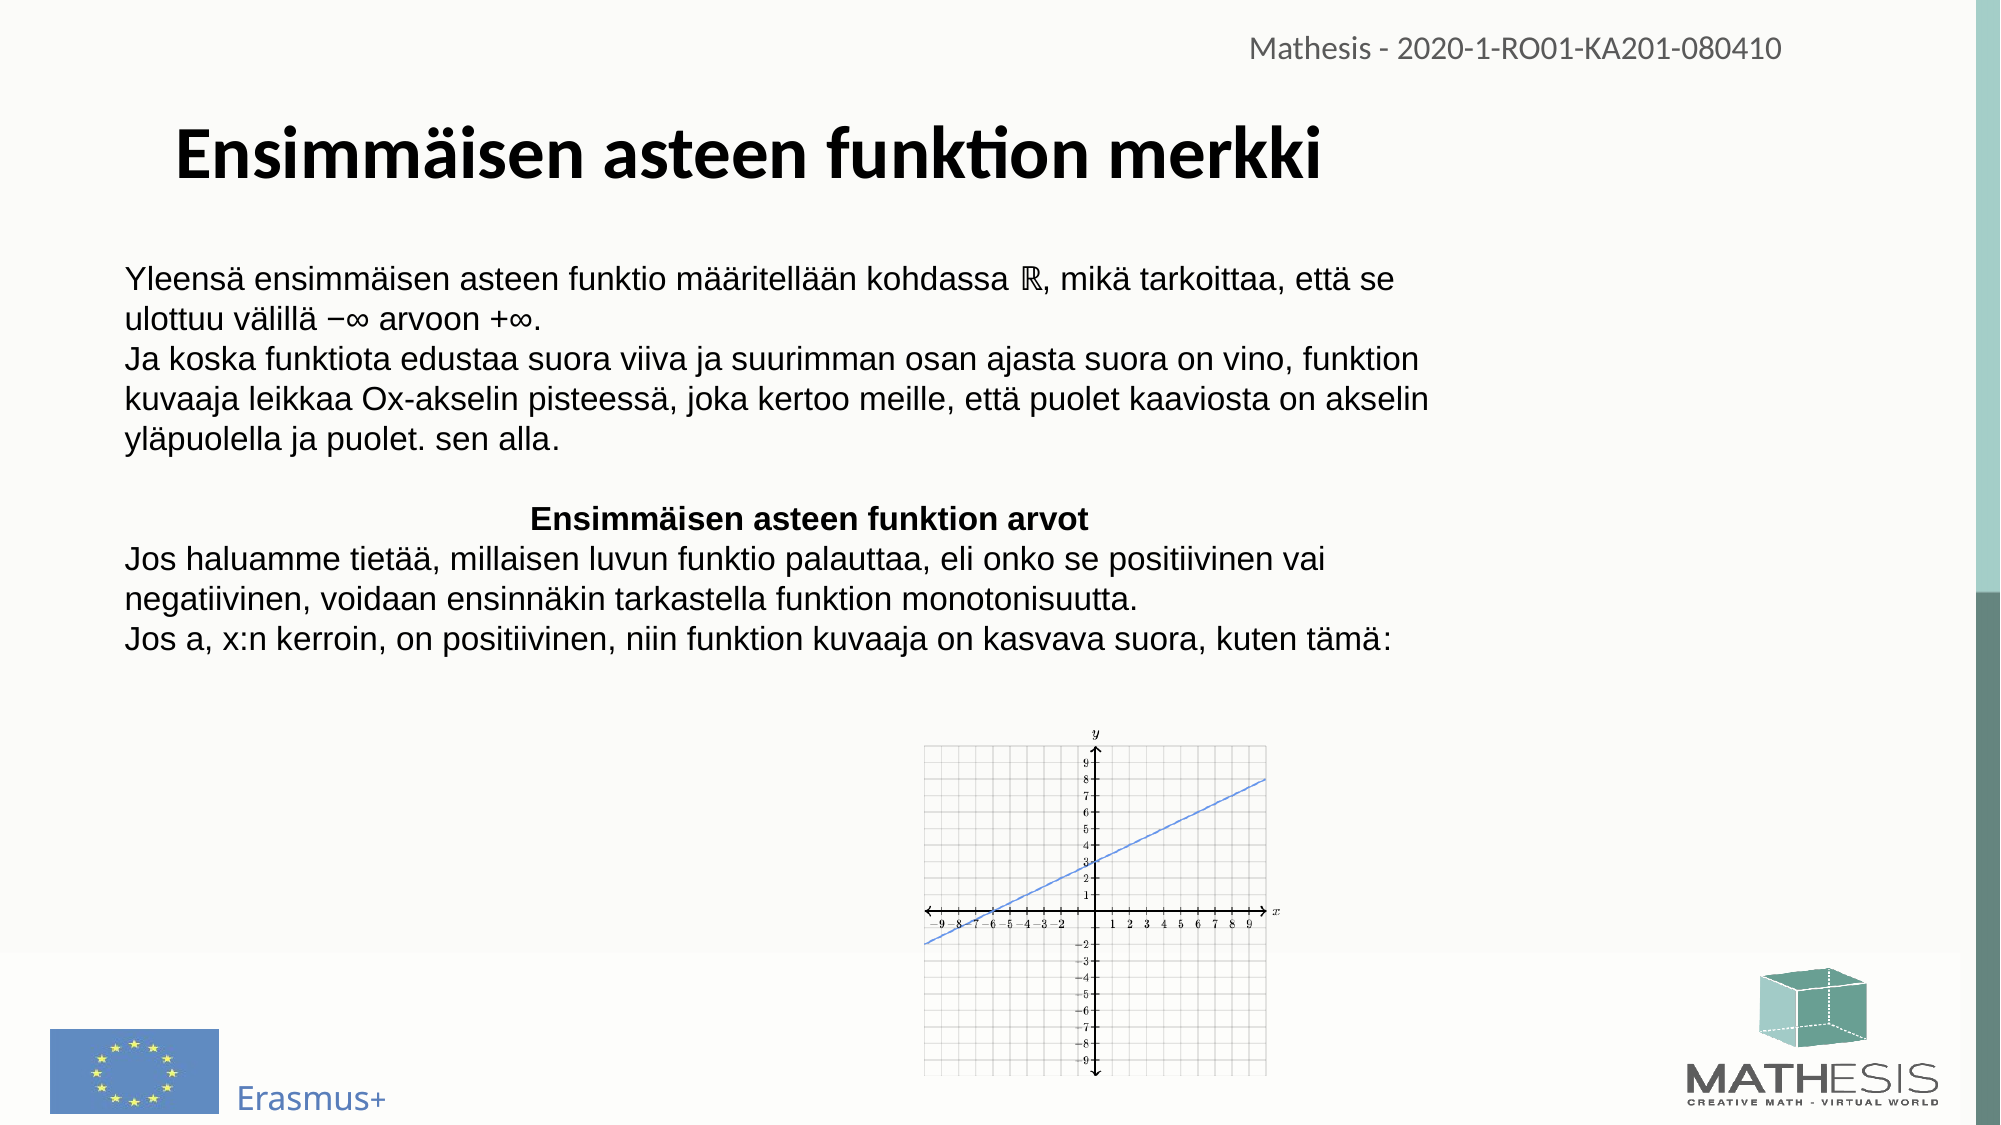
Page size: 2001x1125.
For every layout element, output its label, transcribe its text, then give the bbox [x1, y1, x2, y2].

subtitle Yleensä ensimmäisen asteen funktio määritellään kohdassa ℝ, mikä tarkoittaa, että se ulottuu välillä −∞ arvoon +∞. Ja koska funktiota edustaa suora viiva ja suurimman osan ajasta suora on vino, funktion kuvaaja leikkaa Ox-akselin pisteessä, joka kertoo meille, että puolet kaaviosta on akselin yläpuolella ja puolet. sen alla. Ensimmäisen asteen funktion arvot Jos haluamme tietää, millaisen luvun funktio palauttaa, eli onko se positiivinen vai negatiivinen, voidaan ensinnäkin tarkastella funktion monotonisuutta. Jos a, x:n kerroin, on positiivinen, niin funktion kuvaaja on kasvava suora, kuten tämä: [109, 250, 1510, 538]
text_box Δ>0 [50, 1029, 219, 1114]
title Ensimmäisen asteen funktion merkki [160, 96, 1861, 338]
picture [924, 725, 1288, 1076]
text_box Δ>0 [1664, 928, 1961, 1125]
text_box Δ>0 [1976, 0, 2000, 1125]
